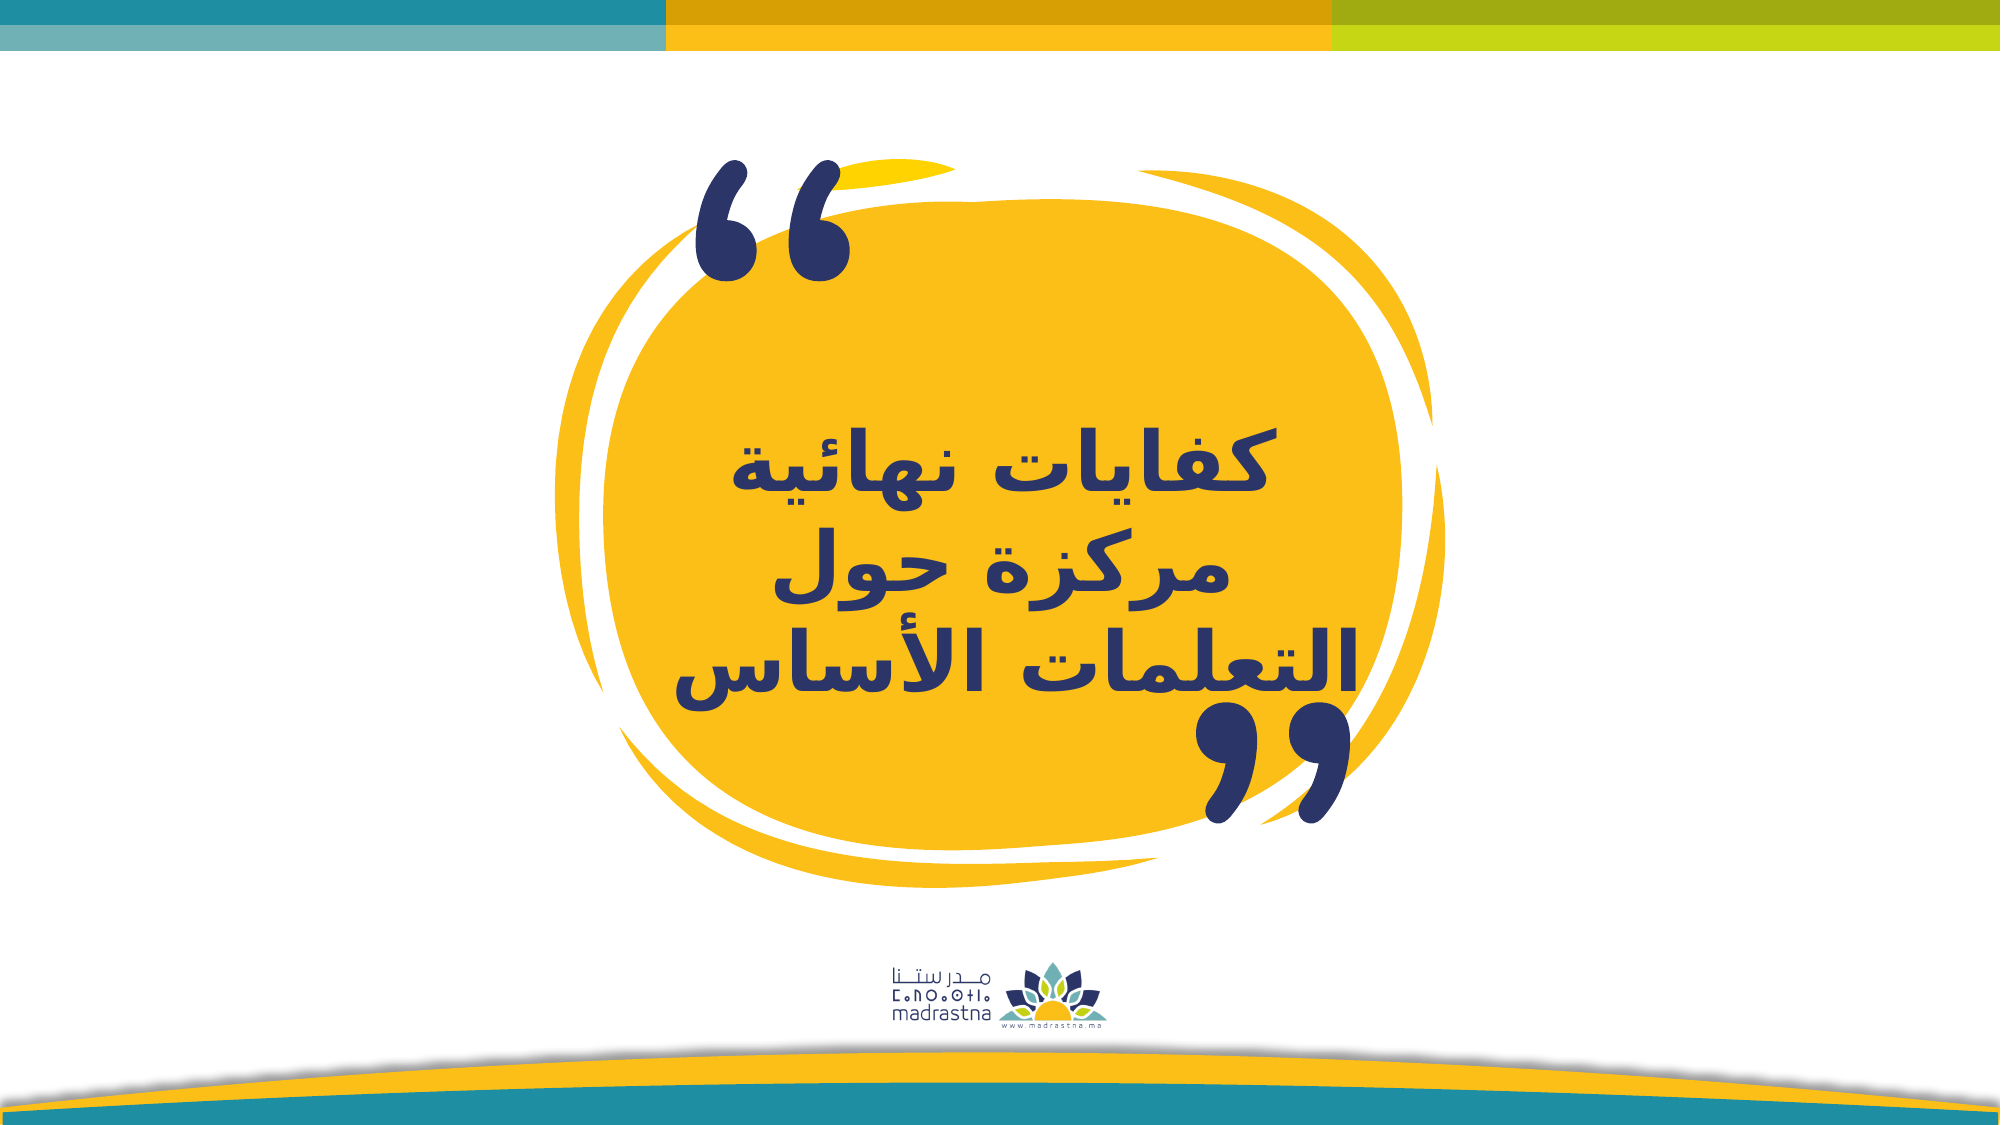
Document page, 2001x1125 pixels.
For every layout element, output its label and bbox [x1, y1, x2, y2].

picture [893, 962, 1107, 1028]
text_box [0, 0, 2000, 52]
text_box [554, 159, 1446, 888]
text_box [0, 1052, 2000, 1125]
